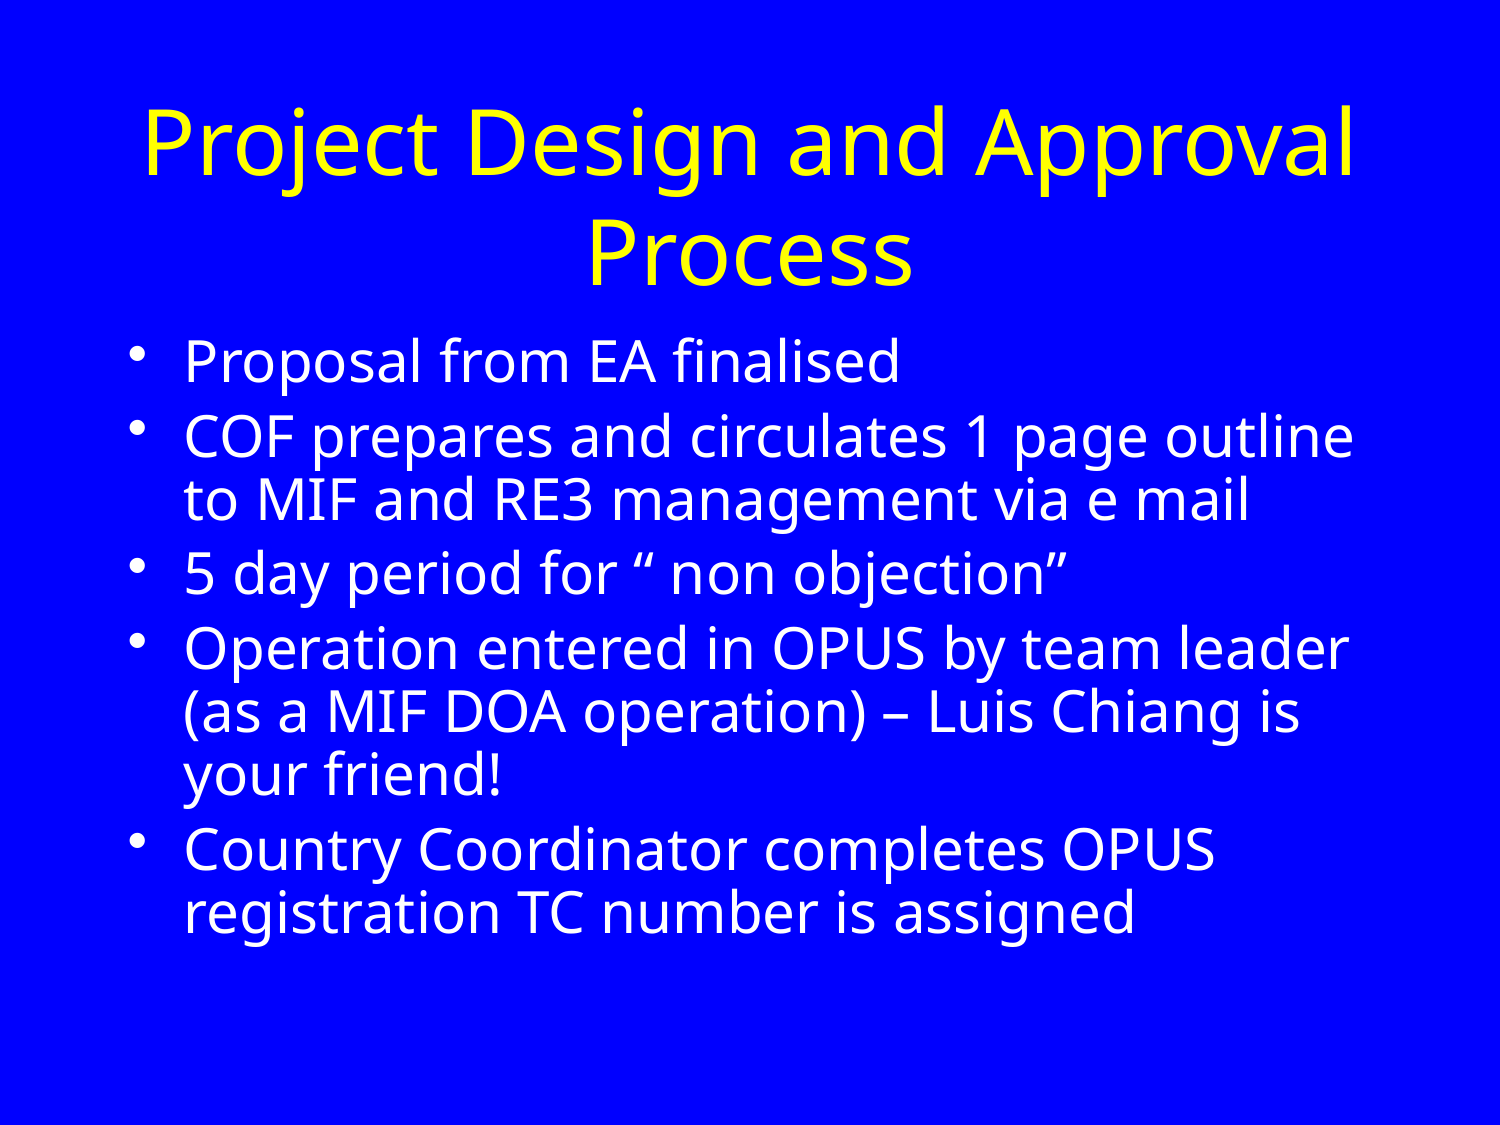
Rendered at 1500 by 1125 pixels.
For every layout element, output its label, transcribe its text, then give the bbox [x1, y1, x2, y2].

list Proposal from EA finalised COF prepares and circulates 1 page outline to MIF and RE3 management via e mail 5 day period for “ non objection” Operation entered in OPUS by team leader (as a MIF DOA operation) – Luis Chiang is your friend! Country Coordinator completes OPUS registration TC number is assigned [112, 324, 1388, 1001]
title Project Design and Approval Process [112, 99, 1388, 288]
